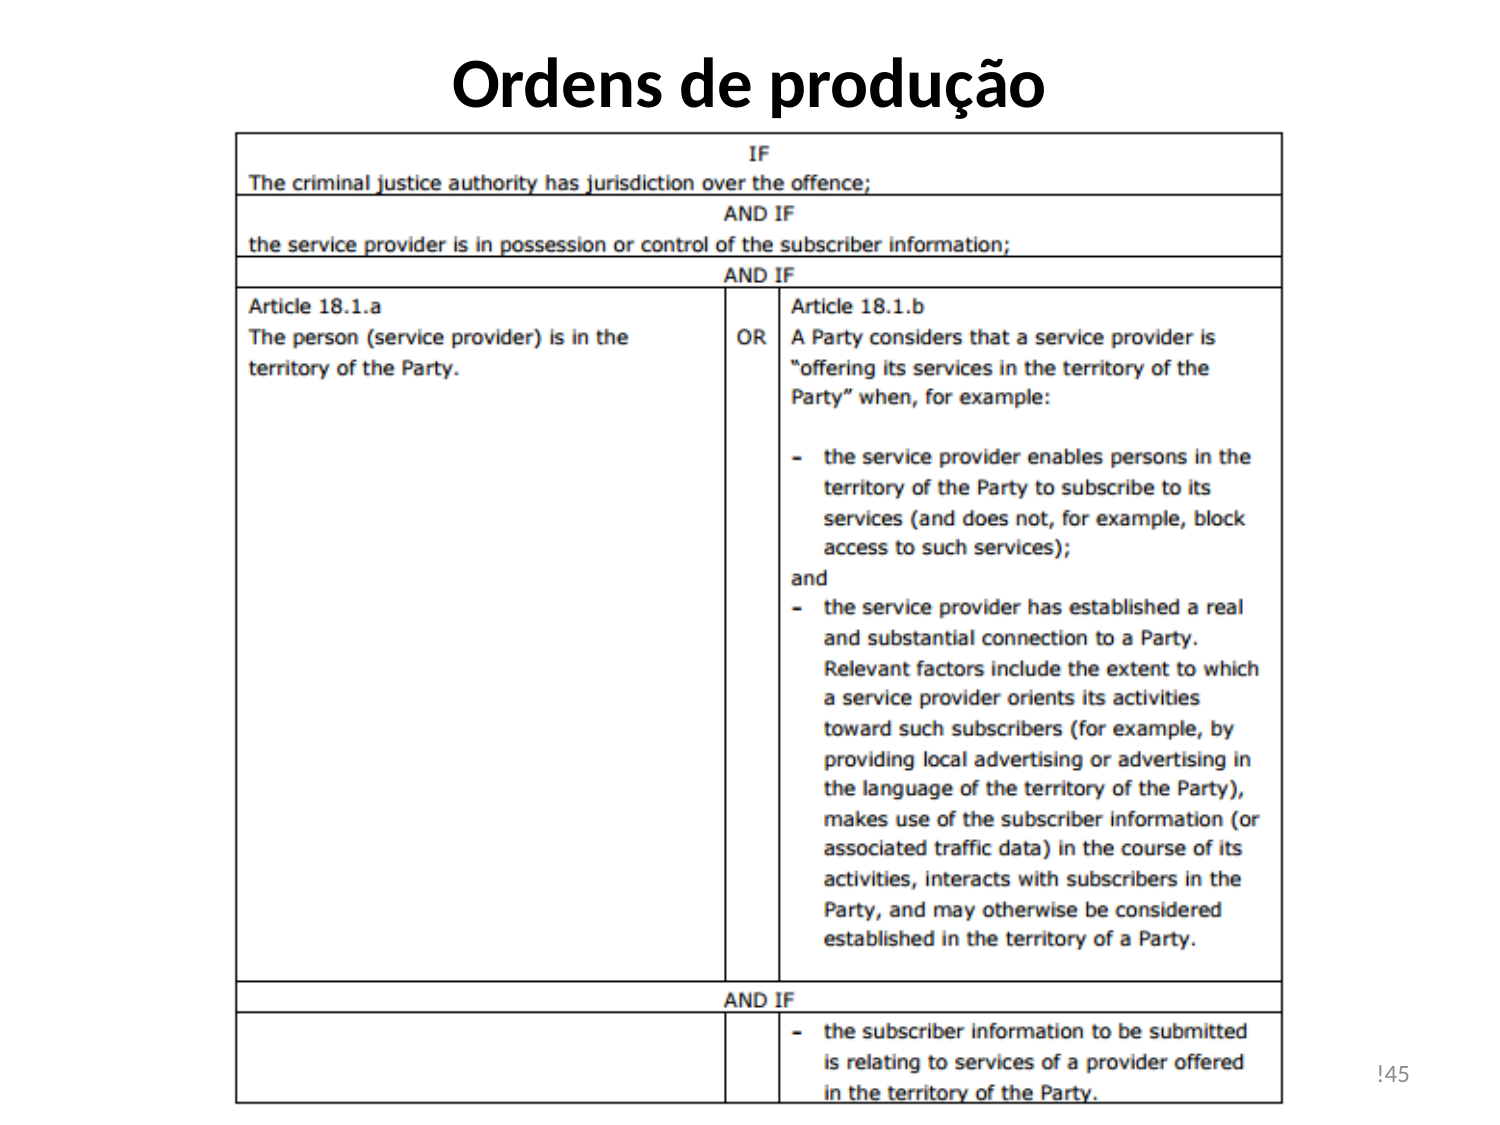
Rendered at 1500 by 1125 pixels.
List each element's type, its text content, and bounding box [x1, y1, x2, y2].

picture [227, 122, 1294, 1112]
slide_number !45 [1298, 1042, 1425, 1103]
title Ordens de produção [75, 29, 1425, 217]
